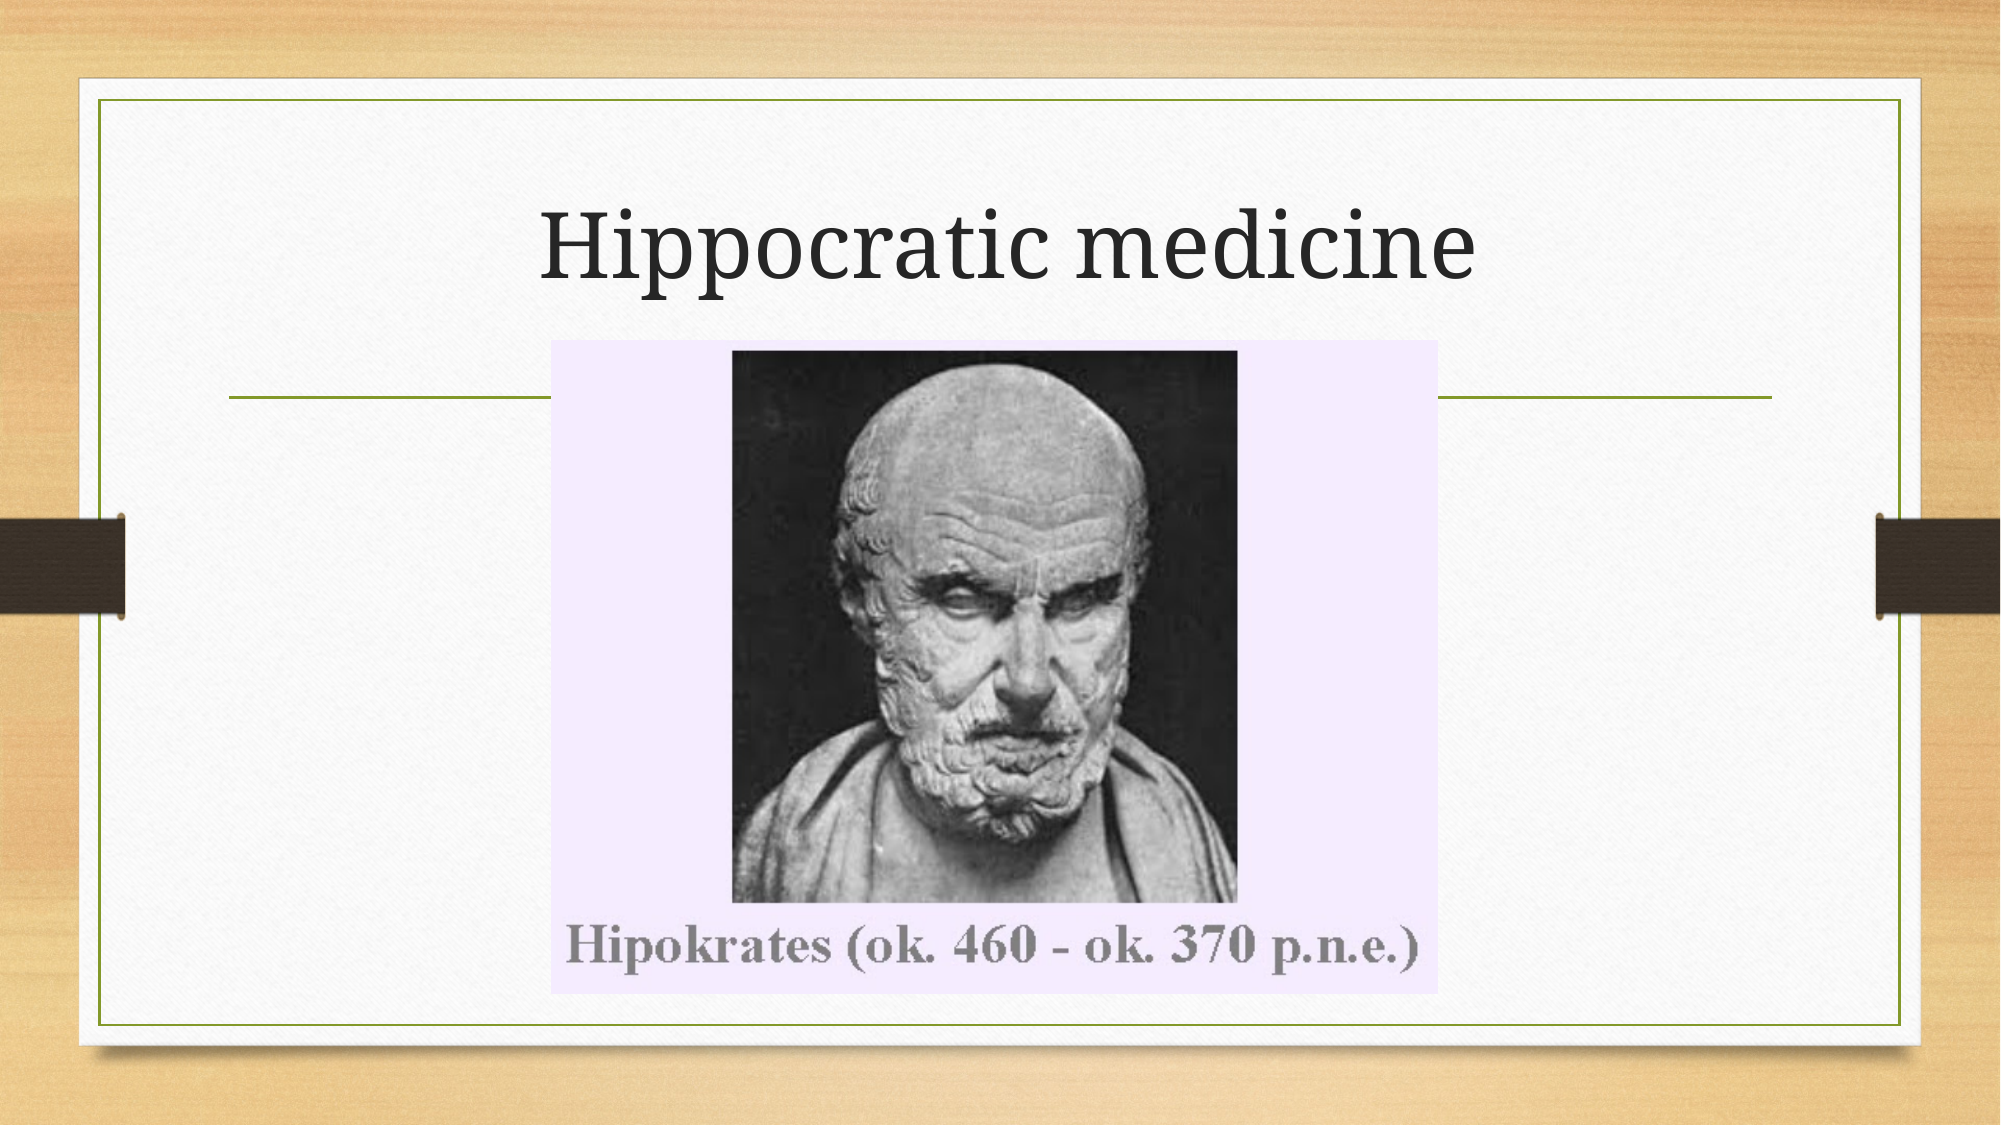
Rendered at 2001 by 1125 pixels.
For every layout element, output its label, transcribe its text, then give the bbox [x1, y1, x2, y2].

picture [0, 0, 2001, 1125]
title Hippocratic medicine [247, 143, 1771, 341]
